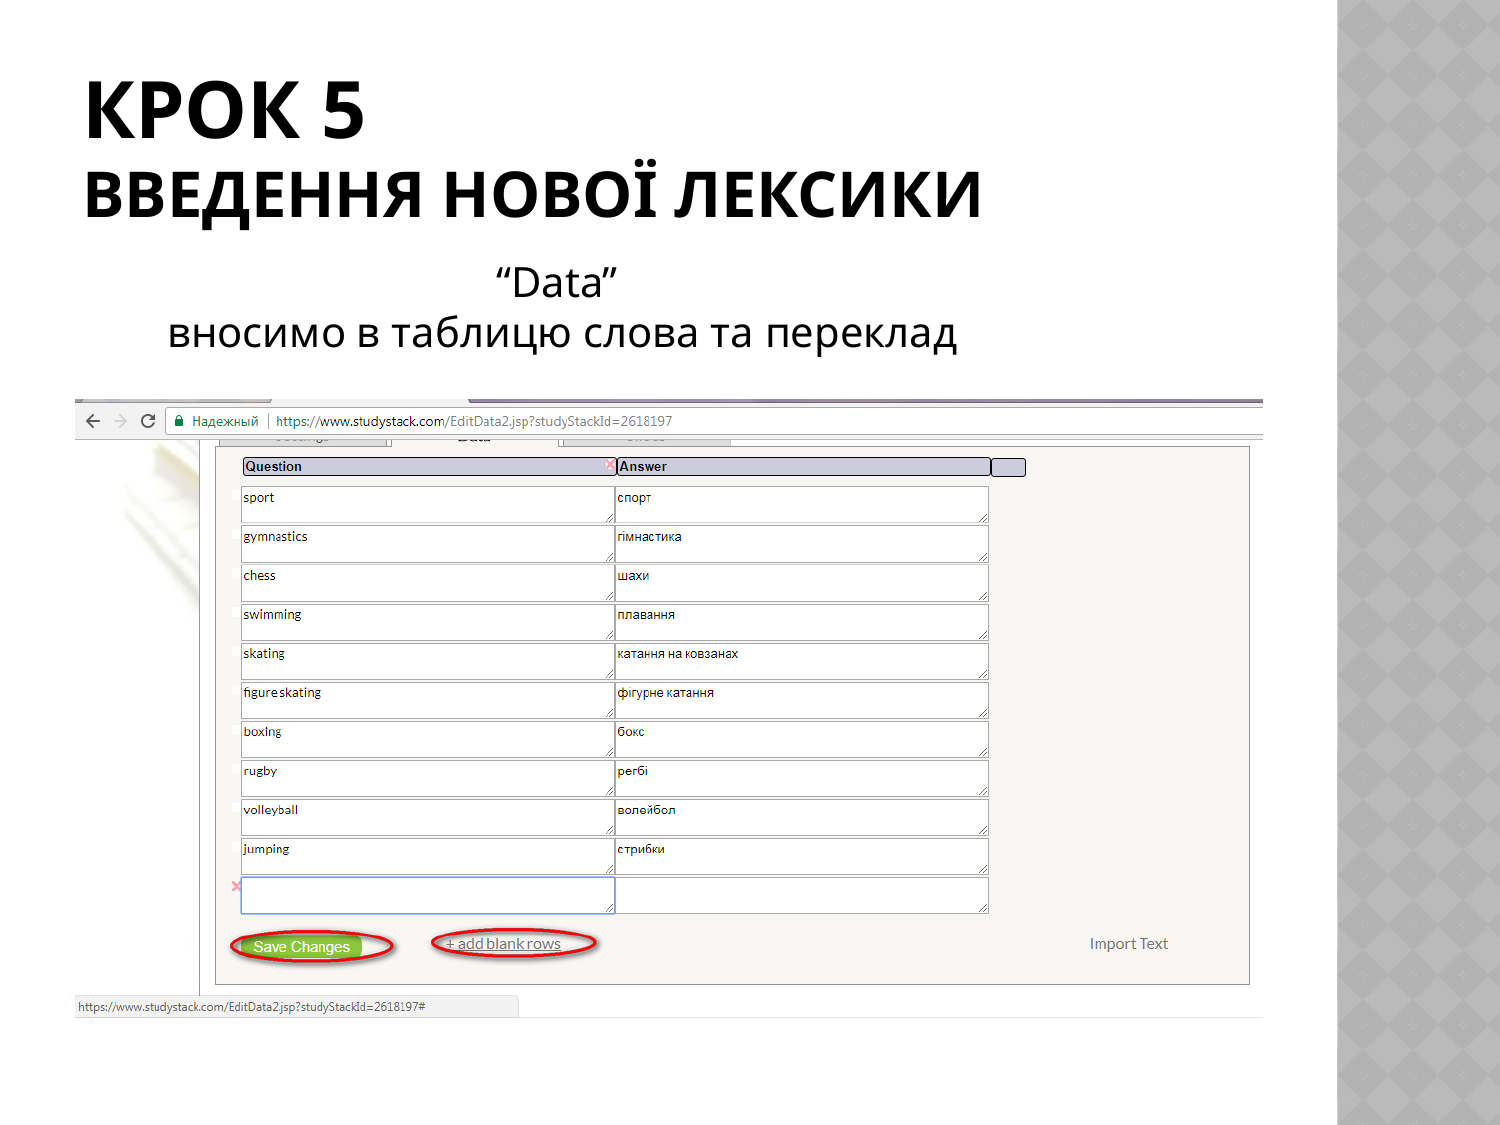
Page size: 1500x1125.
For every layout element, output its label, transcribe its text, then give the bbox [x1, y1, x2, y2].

list “Data” вносимо в таблицю слова та переклад [75, 255, 1043, 374]
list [74, 398, 1263, 1019]
title Крок 5 введення нової лексики [75, 37, 1043, 230]
